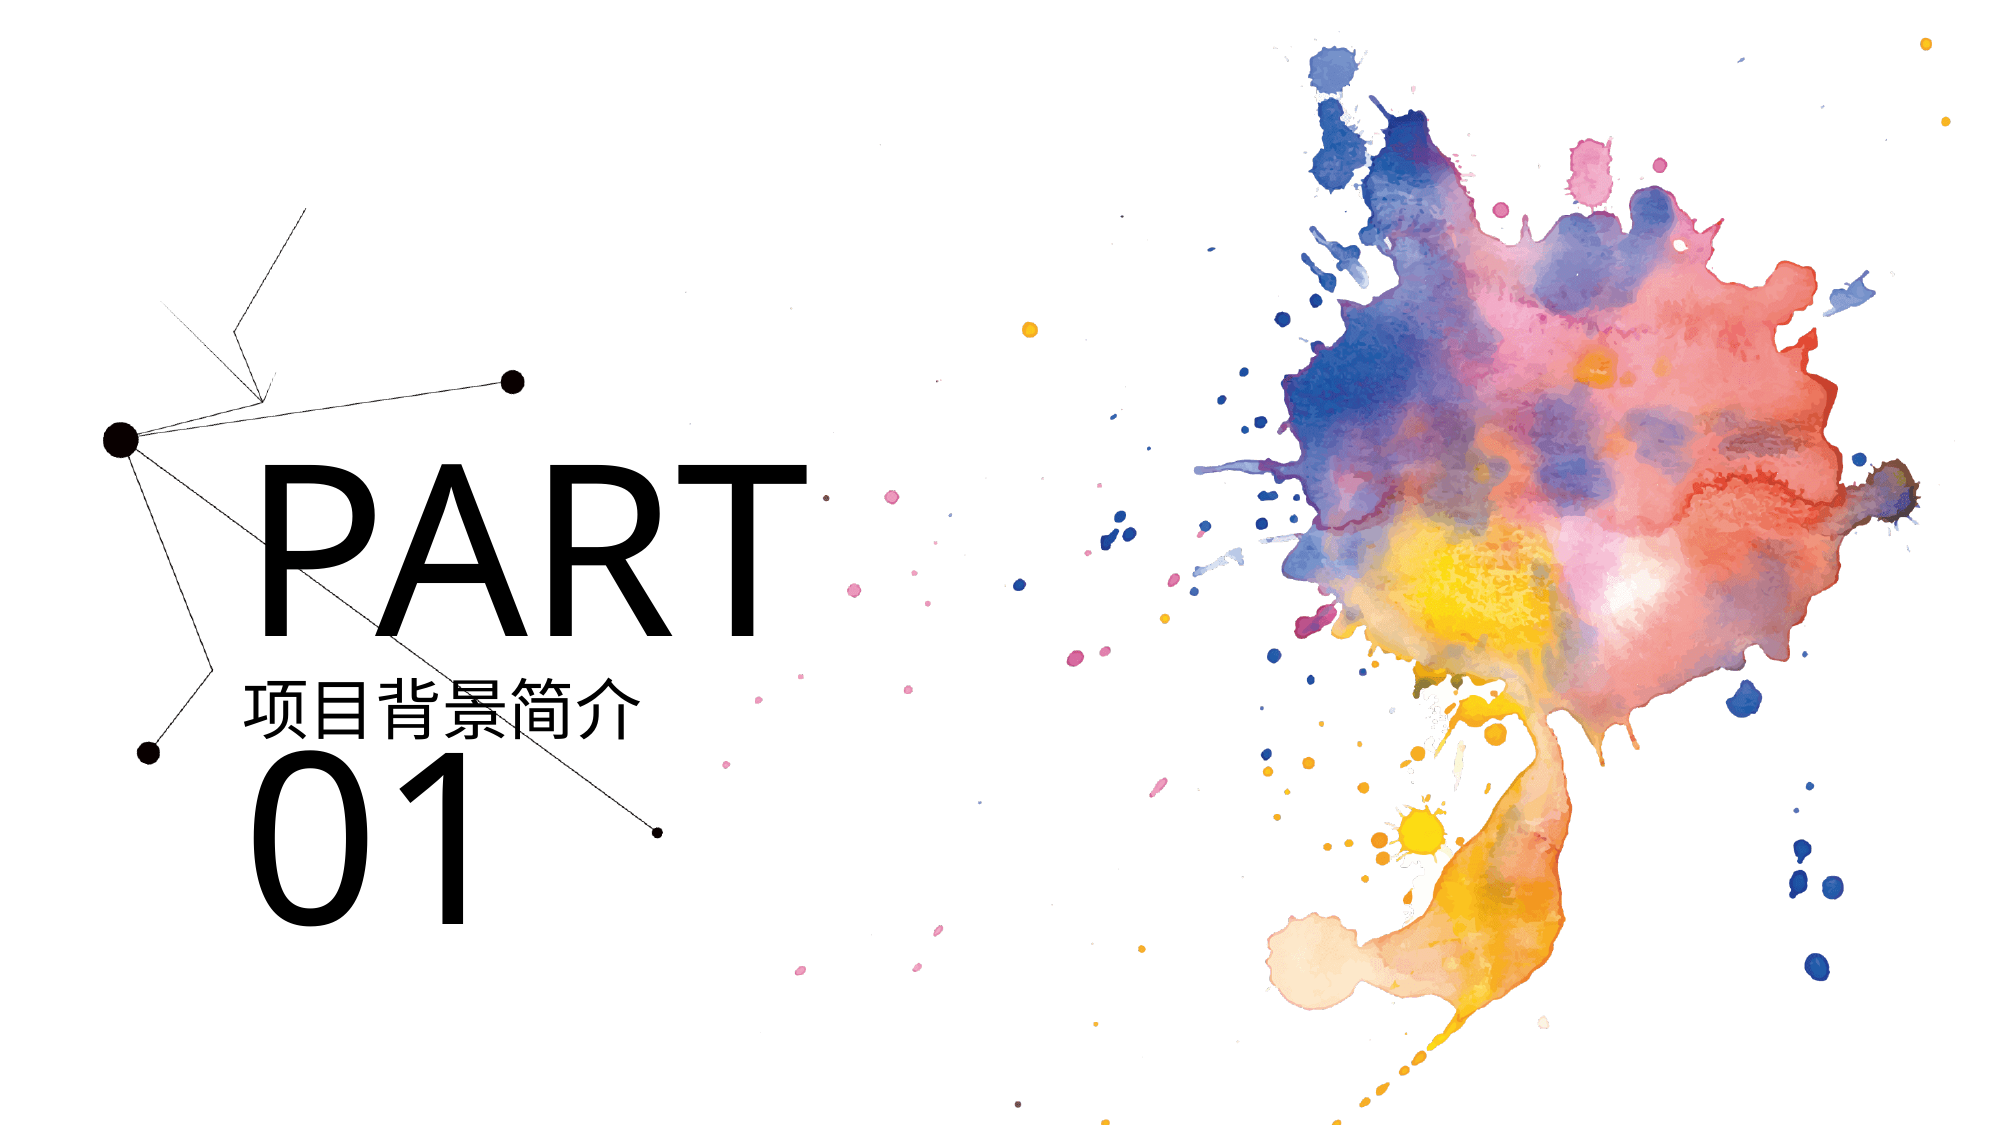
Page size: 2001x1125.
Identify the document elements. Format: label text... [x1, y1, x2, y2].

picture [16, 31, 1955, 1125]
text_box PART01 [227, 832, 685, 980]
